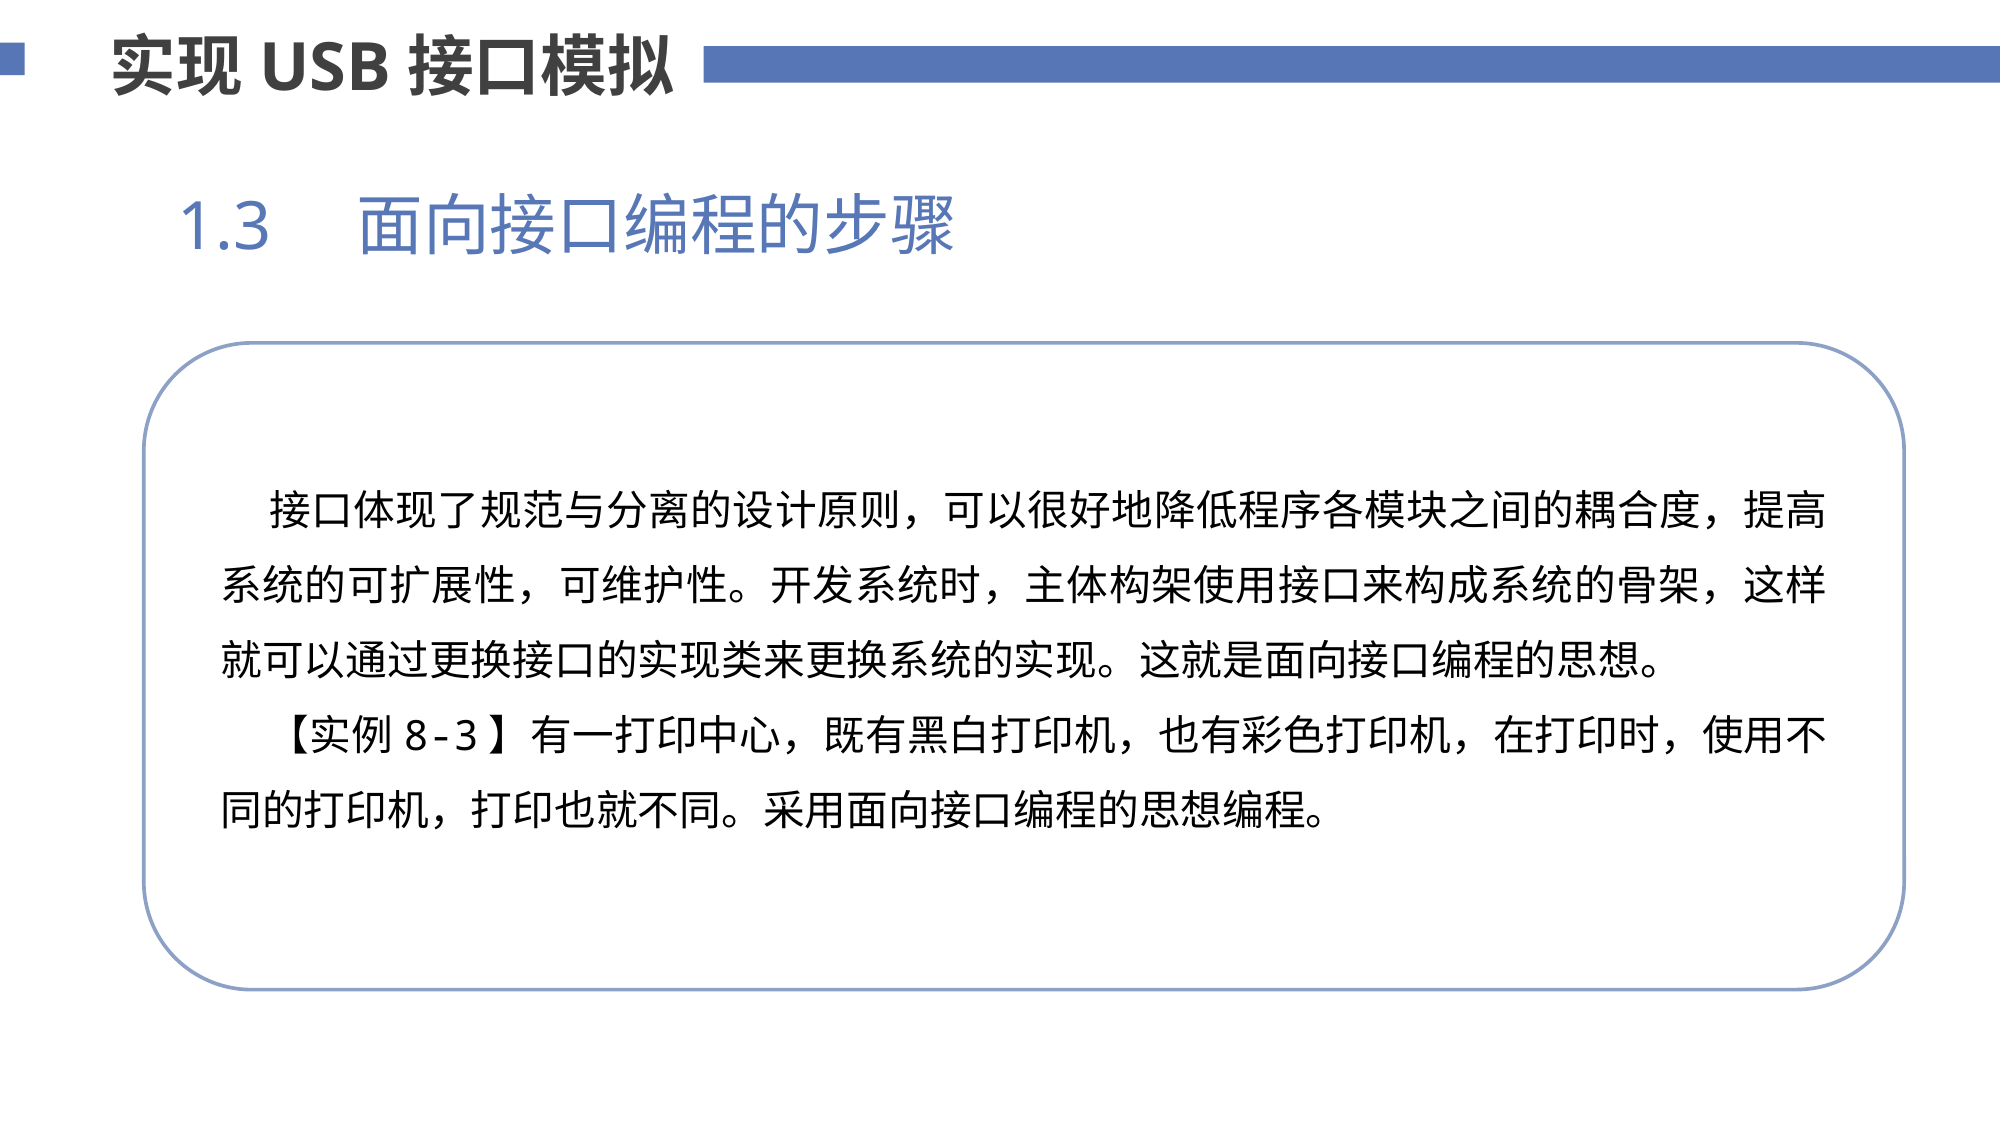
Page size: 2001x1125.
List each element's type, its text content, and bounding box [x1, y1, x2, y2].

text_box [0, 41, 26, 76]
text_box [702, 45, 2000, 84]
text_box 实现USB接口模拟 [109, 23, 674, 104]
text_box 1.3 面向接口编程的步骤 [162, 175, 1000, 271]
text_box 接口体现了规范与分离的设计原则，可以很好地降低程序各模块之间的耦合度，提高系统的可扩展性，可维护性。开发系统时，主体构架使用接口来构成系统的骨架，这样就可以通过更换接口的实现类来更换系统的实现。这就是面向接口编程的思想。 【实例8-3】有一打印中心，既有黑白打印机，也有彩色打印机，在打印时，使用不同的打印机，打印也就不同。采用面向接口编程的思想编程。 [220, 459, 1828, 835]
text_box [142, 341, 1906, 991]
